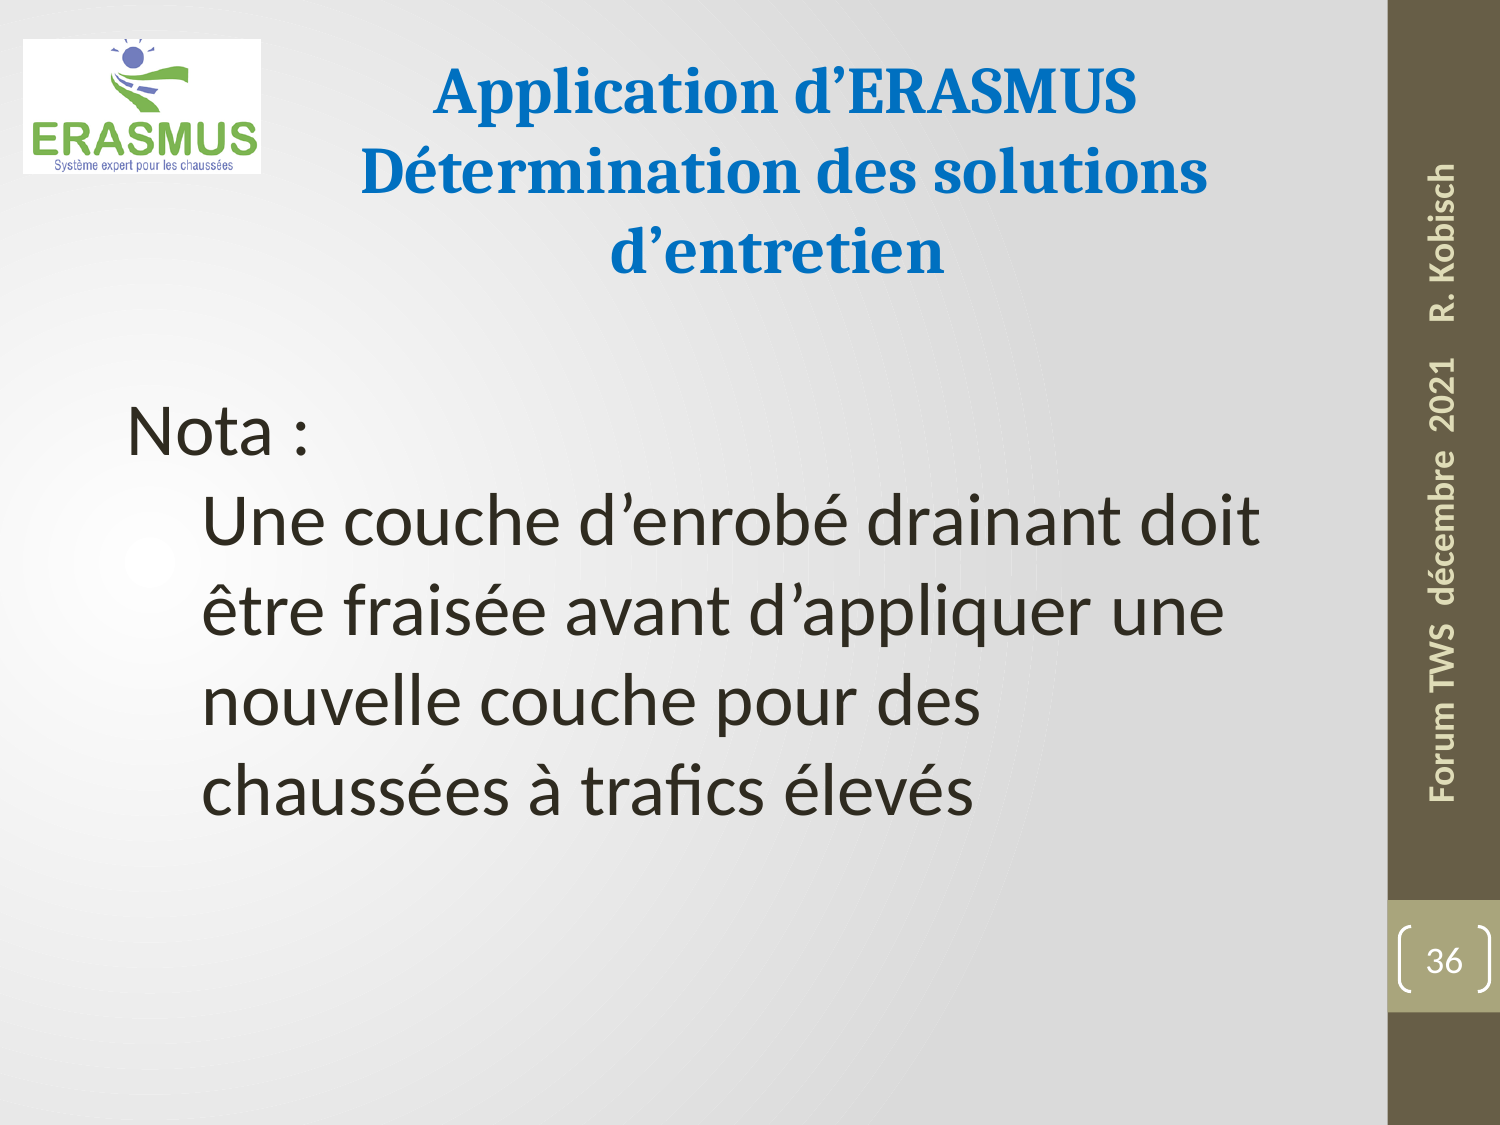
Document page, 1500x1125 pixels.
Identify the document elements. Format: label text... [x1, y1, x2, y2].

footer Forum TWS décembre 2021 R. Kobisch [1408, 78, 1469, 889]
slide_number 36 [1397, 924, 1492, 994]
text_box Nota : Une couche d’enrobé drainant doit être fraisée avant d’appliquer une nouvelle couche pour des chaussées à trafics élevés [112, 373, 1291, 839]
picture [23, 38, 262, 175]
text_box Application d’ERASMUS Détermination des solutions d’entretien [312, 39, 1258, 294]
